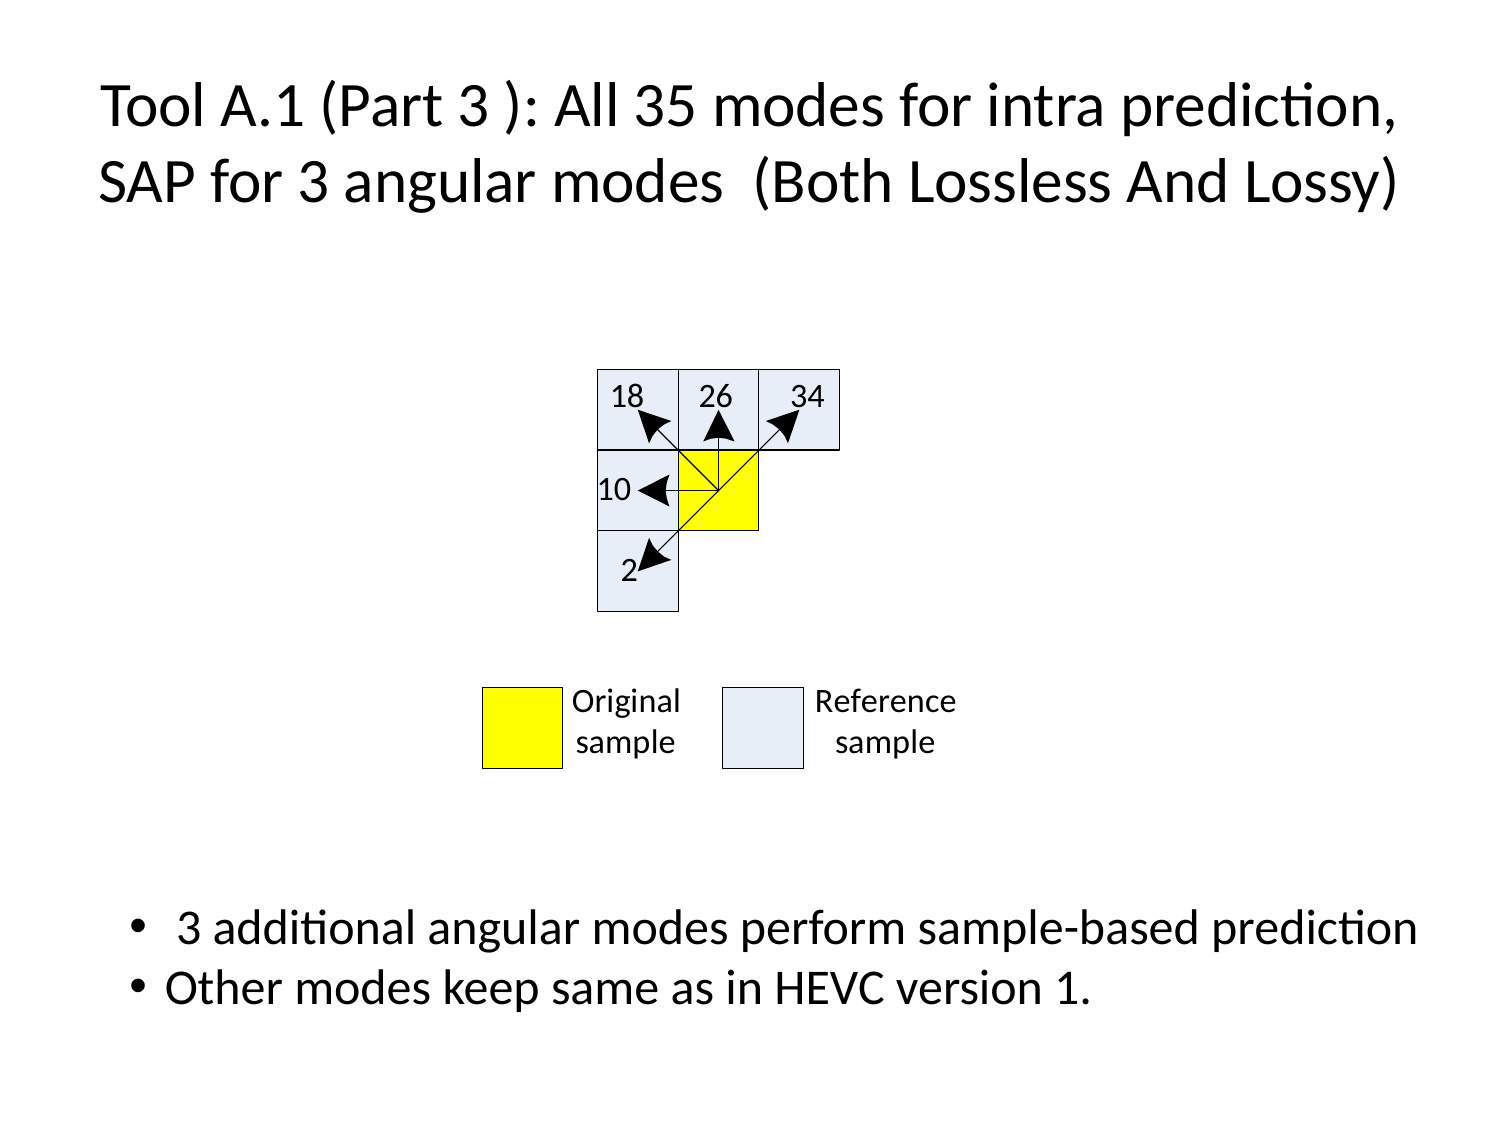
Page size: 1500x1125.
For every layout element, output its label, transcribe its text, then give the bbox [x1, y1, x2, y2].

picture [474, 362, 971, 776]
title Tool A.1 (Part 3 ): All 35 modes for intra prediction, SAP for 3 angular modes (Both Lossless And Lossy) [75, 45, 1425, 233]
text_box 3 additional angular modes perform sample-based prediction Other modes keep same as in HEVC version 1. [75, 887, 1450, 1023]
